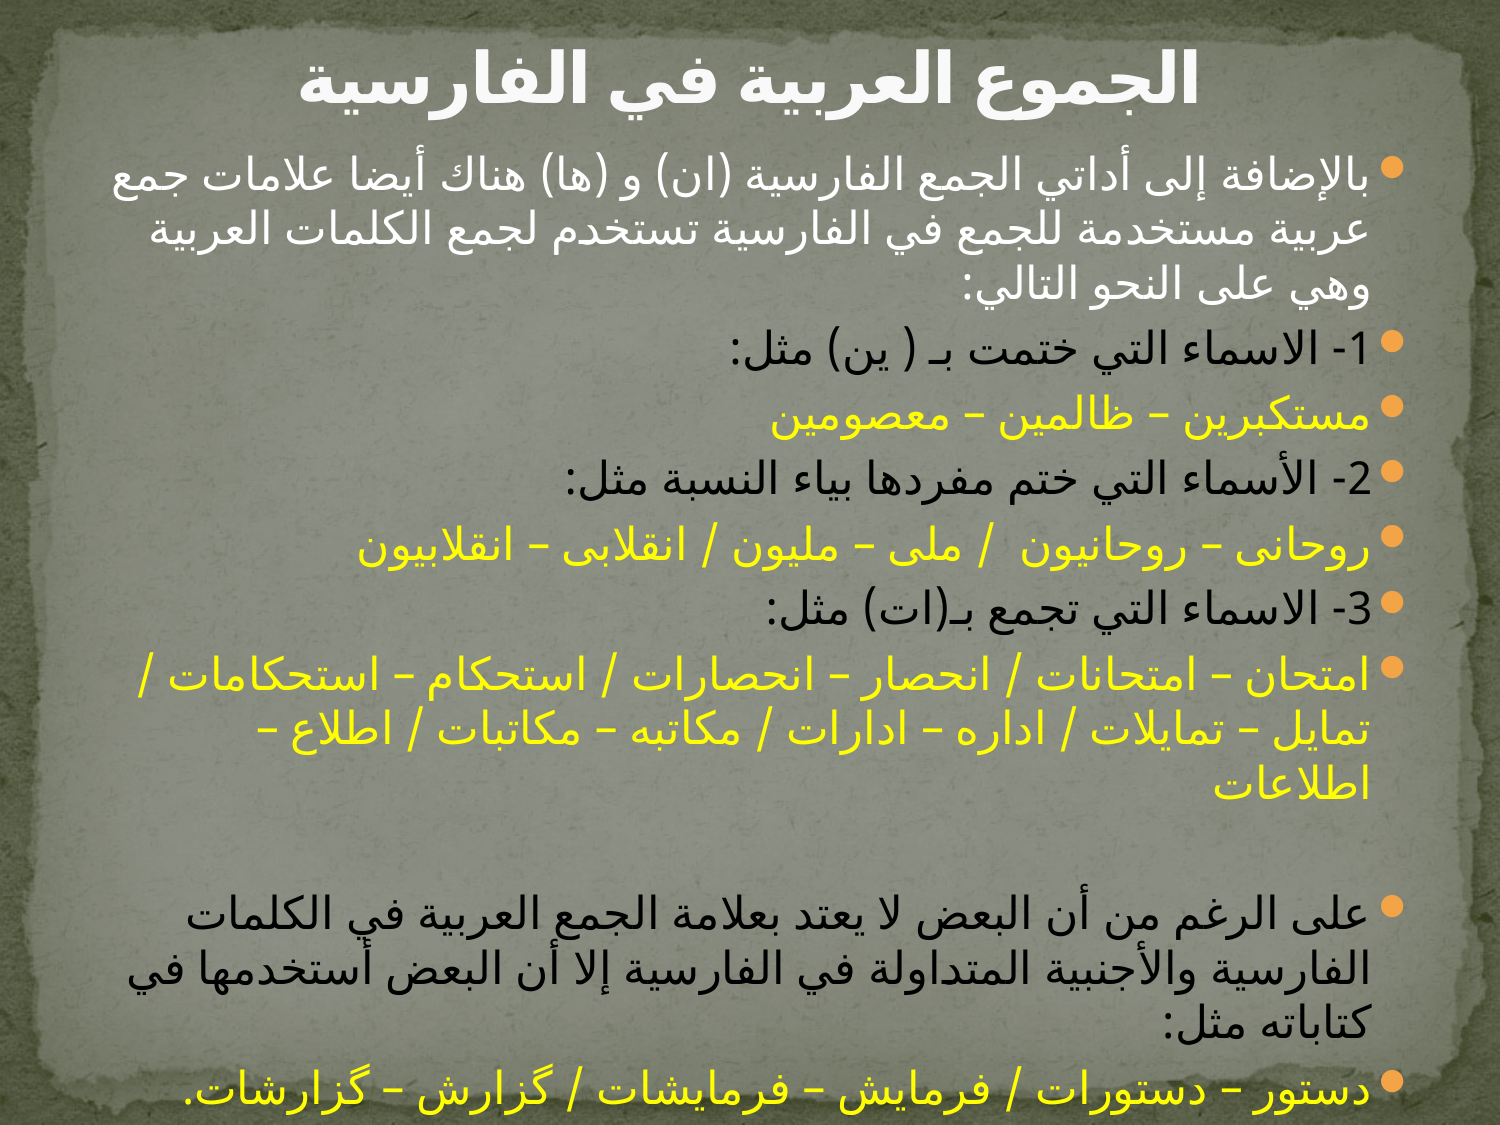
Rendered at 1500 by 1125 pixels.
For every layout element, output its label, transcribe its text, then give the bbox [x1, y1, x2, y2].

title الجموع العربية في الفارسية [74, 24, 1425, 126]
list بالإضافة إلى أداتي الجمع الفارسية (ان) و (ها) هناك أيضا علامات جمع عربية مستخدمة للجمع في الفارسية تستخدم لجمع الكلمات العربية وهي على النحو التالي: 1- الاسماء التي ختمت بـ ( ين) مثل: مستكبرين – ظالمين – معصومين 2- الأسماء التي ختم مفردها بياء النسبة مثل: روحانى – روحانيون / ملى – مليون / انقلابى – انقلابيون 3- الاسماء التي تجمع بـ(ات) مثل: امتحان – امتحانات / انحصار – انحصارات / استحكام – استحكامات / تمايل – تمايلات / اداره – ادارات / مكاتبه – مكاتبات / اطلاع – اطلاعات على الرغم من أن البعض لا يعتد بعلامة الجمع العربية في الكلمات الفارسية والأجنبية المتداولة في الفارسية إلا أن البعض أستخدمها في كتاباته مثل: دستور – دستورات / فرمايش – فرمايشات / گزارش – گزارشات. [75, 137, 1425, 1125]
